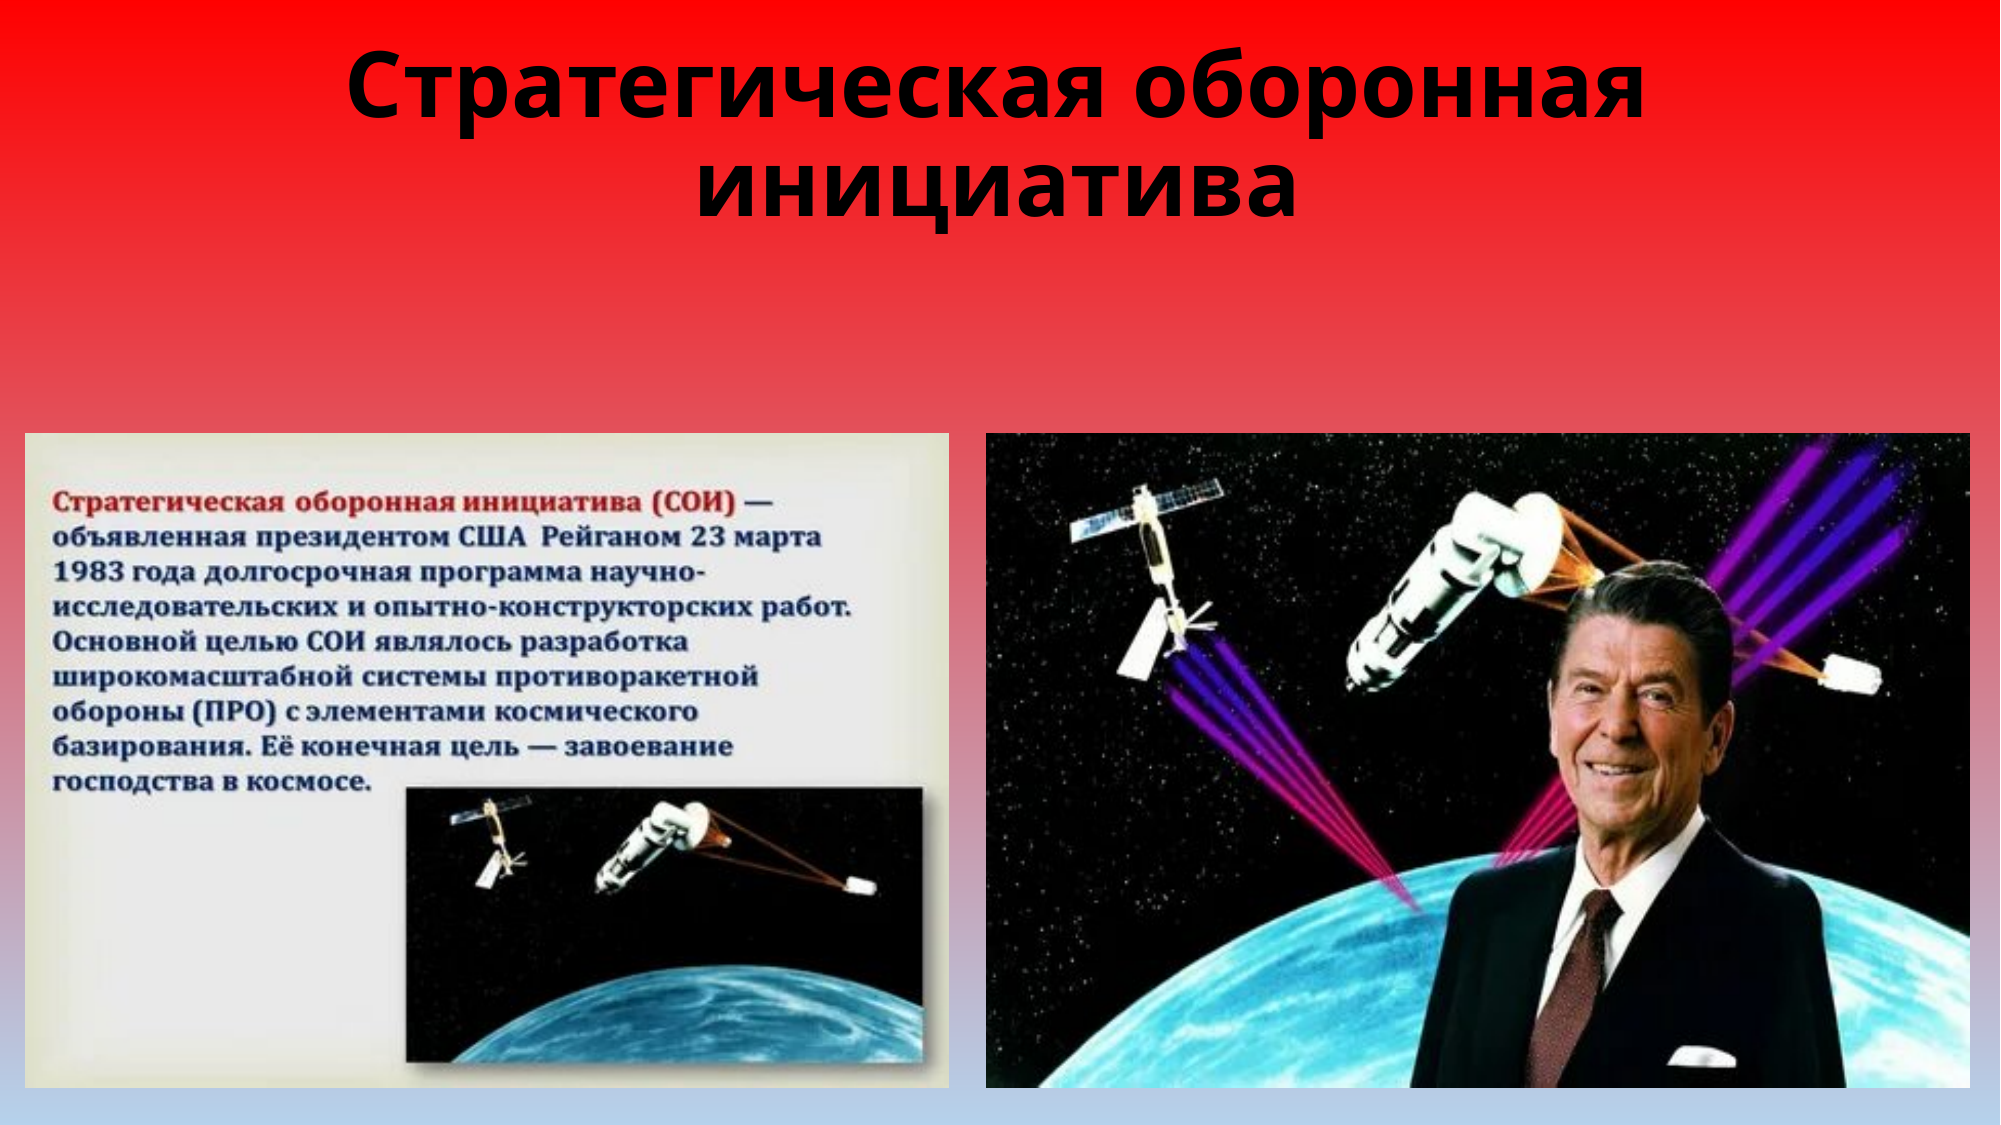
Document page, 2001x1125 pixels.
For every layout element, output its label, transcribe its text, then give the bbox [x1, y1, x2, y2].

picture [25, 433, 949, 1088]
title Стратегическая оборонная инициатива [25, 59, 1970, 215]
picture [986, 433, 1970, 1088]
